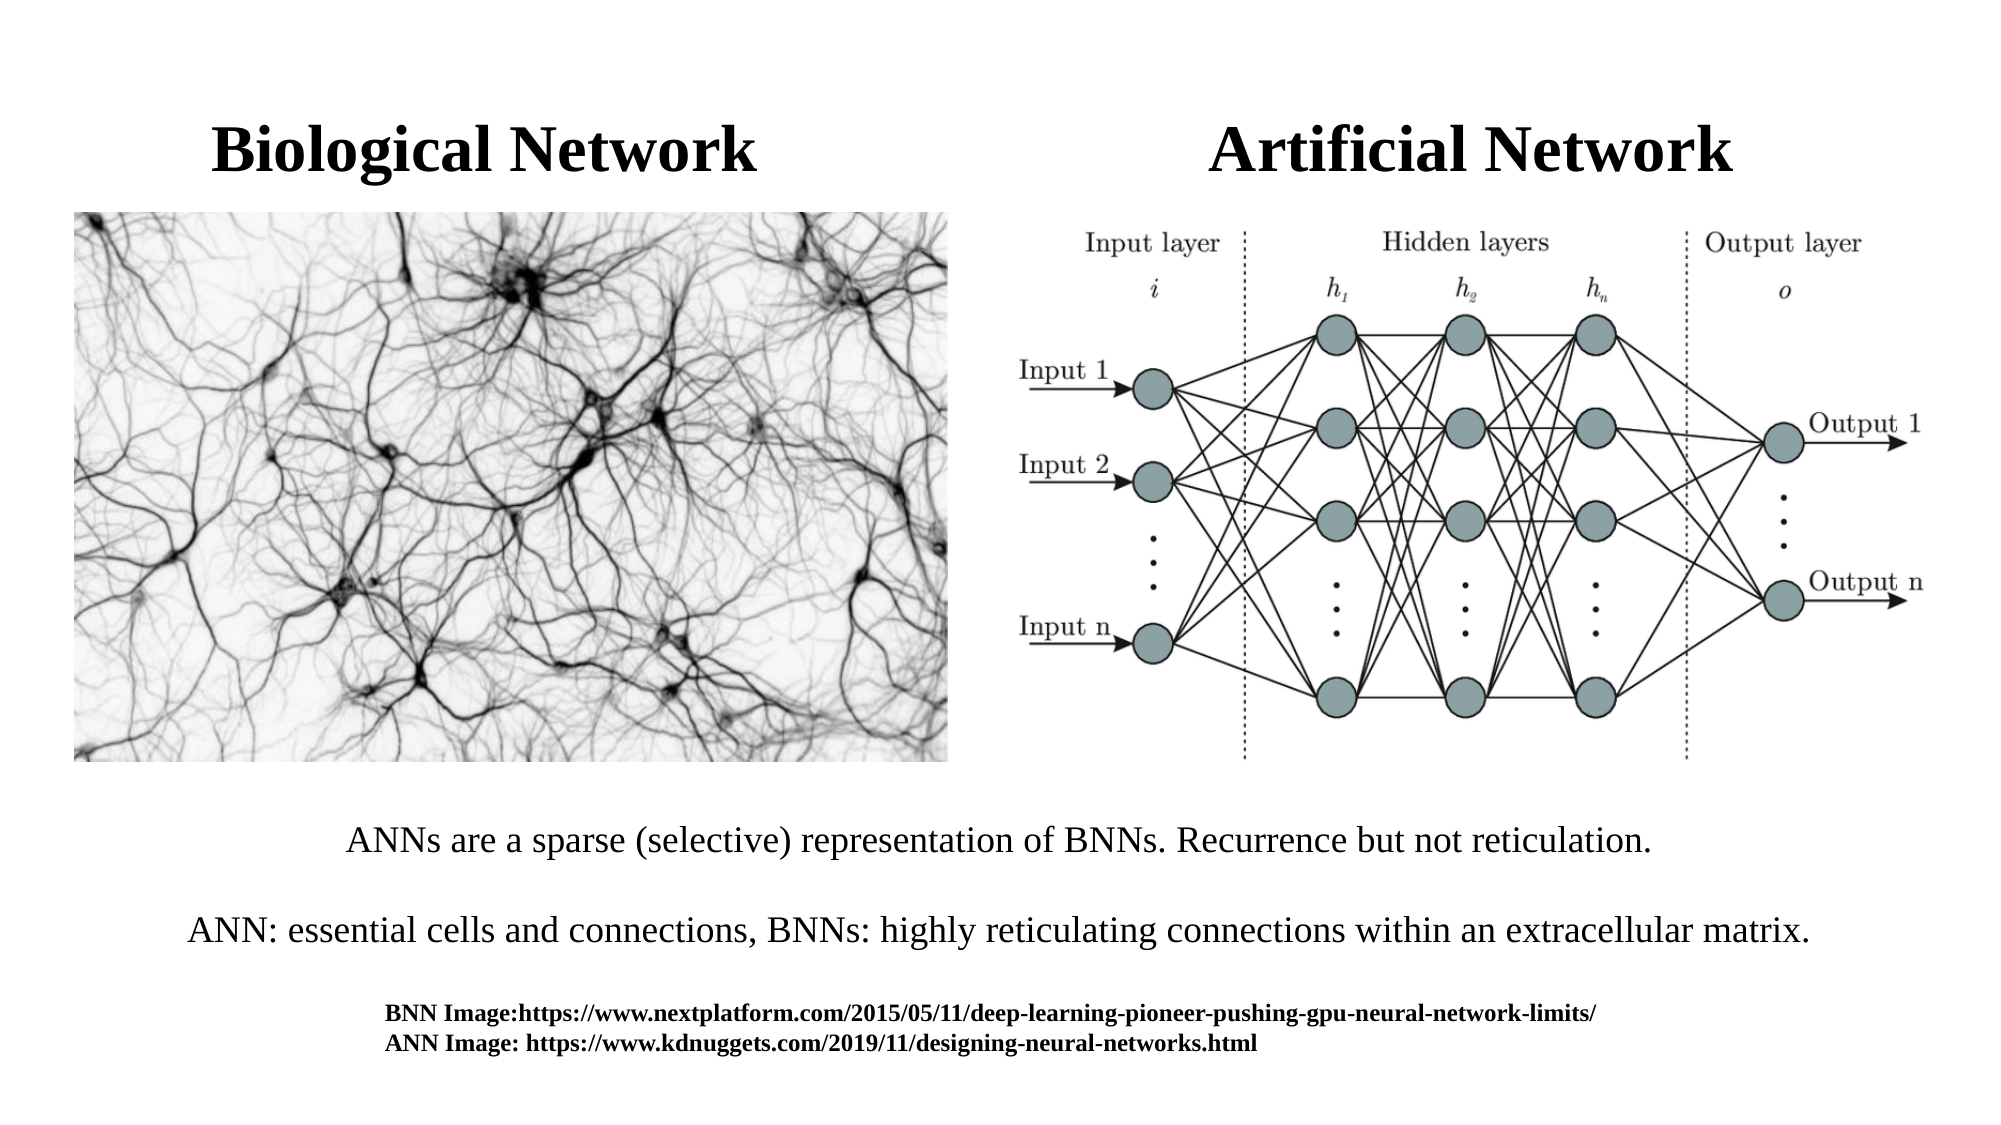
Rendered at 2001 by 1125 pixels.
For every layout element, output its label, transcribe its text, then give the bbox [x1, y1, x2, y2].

text_box ANNs are a sparse (selective) representation of BNNs. Recurrence but not reticulation. ANN: essential cells and connections, BNNs: highly reticulating connections within an extracellular matrix. [74, 800, 1926, 989]
text_box Artificial Network [1035, 97, 1908, 194]
text_box BNN Image:https://www.nextplatform.com/2015/05/11/deep-learning-pioneer-pushing-gpu-neural-network-limits/ ANN Image: https://www.kdnuggets.com/2019/11/designing-neural-networks.html [369, 989, 1631, 1064]
picture [74, 211, 948, 762]
text_box Biological Network [74, 97, 948, 193]
picture [1017, 229, 1926, 762]
